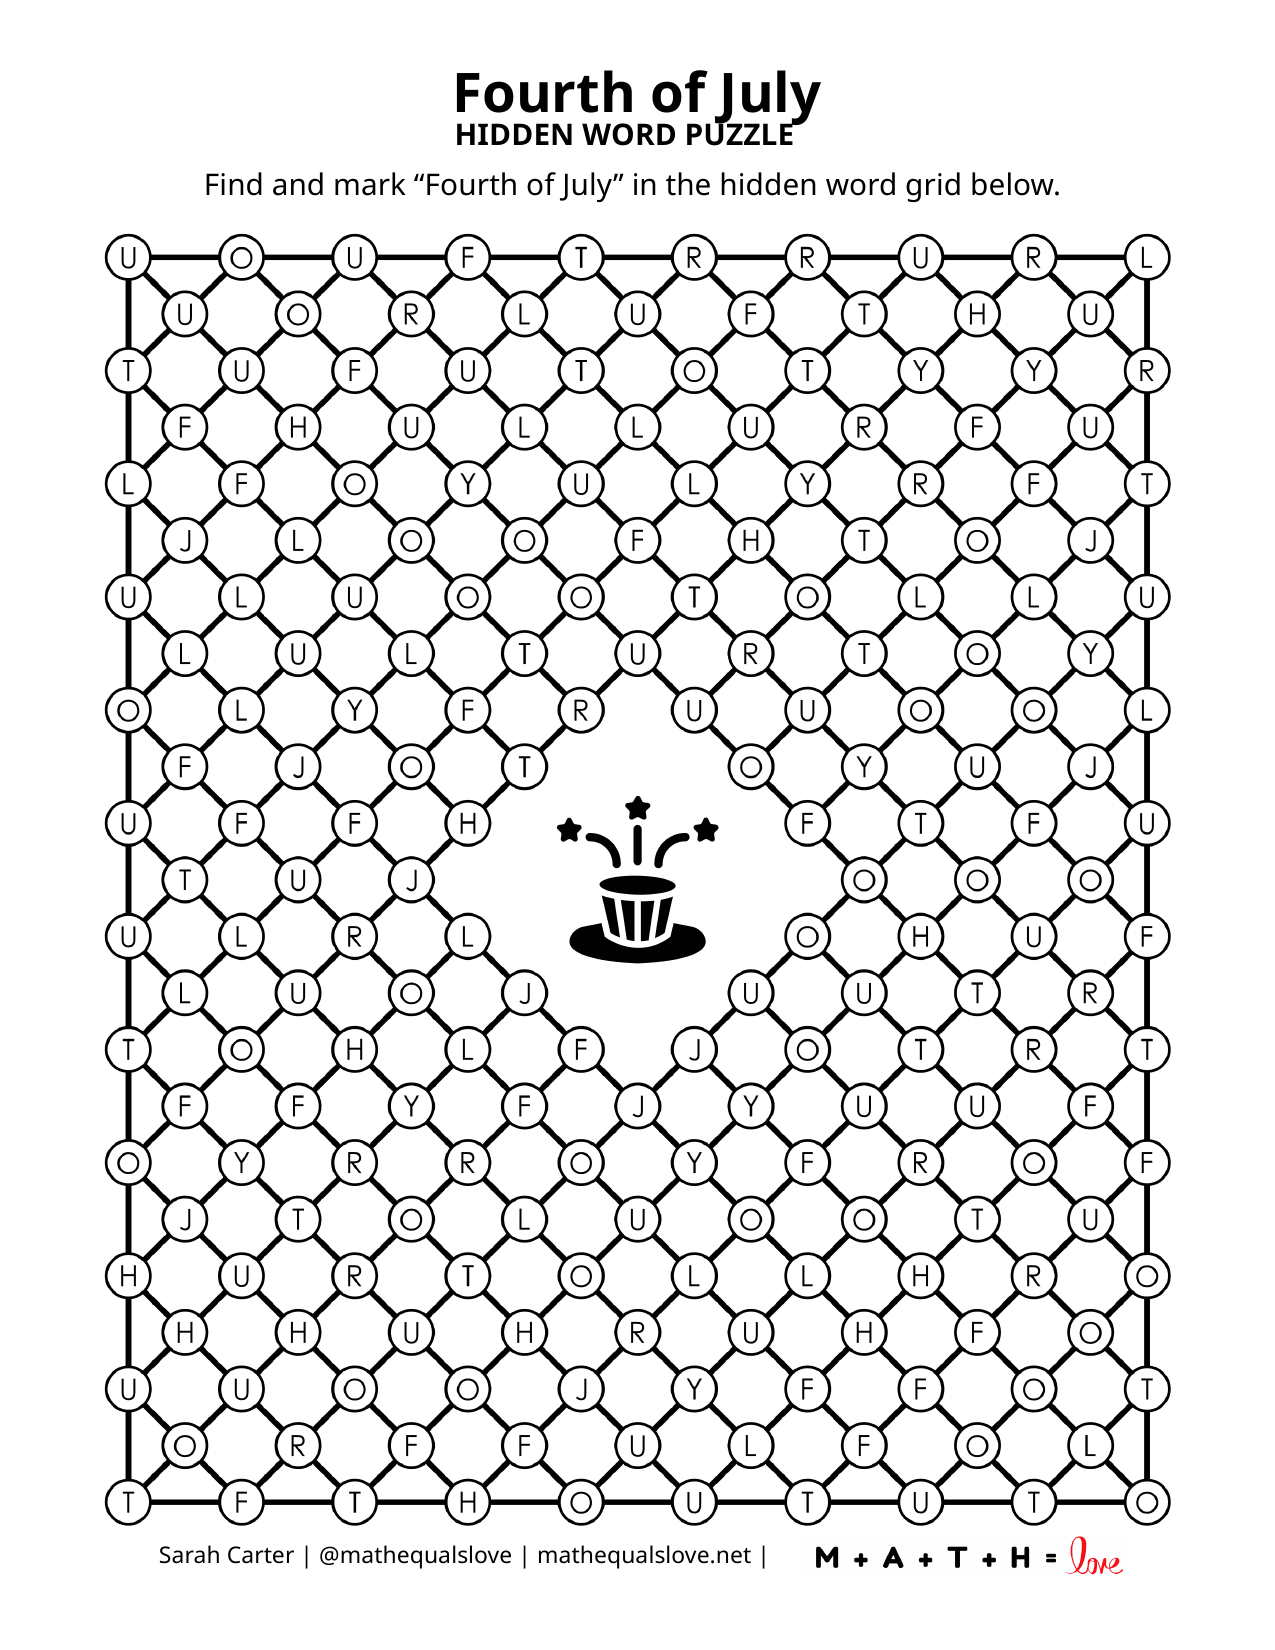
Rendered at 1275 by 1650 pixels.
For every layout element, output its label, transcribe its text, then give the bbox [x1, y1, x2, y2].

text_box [143, 1533, 1132, 1579]
text_box Find and mark “Fourth of July” in the hidden word grid below. [86, 158, 1189, 209]
picture [97, 226, 1178, 1533]
text_box HIDDEN WORD PUZZLE [319, 108, 930, 159]
text_box Fourth of July [284, 57, 991, 124]
